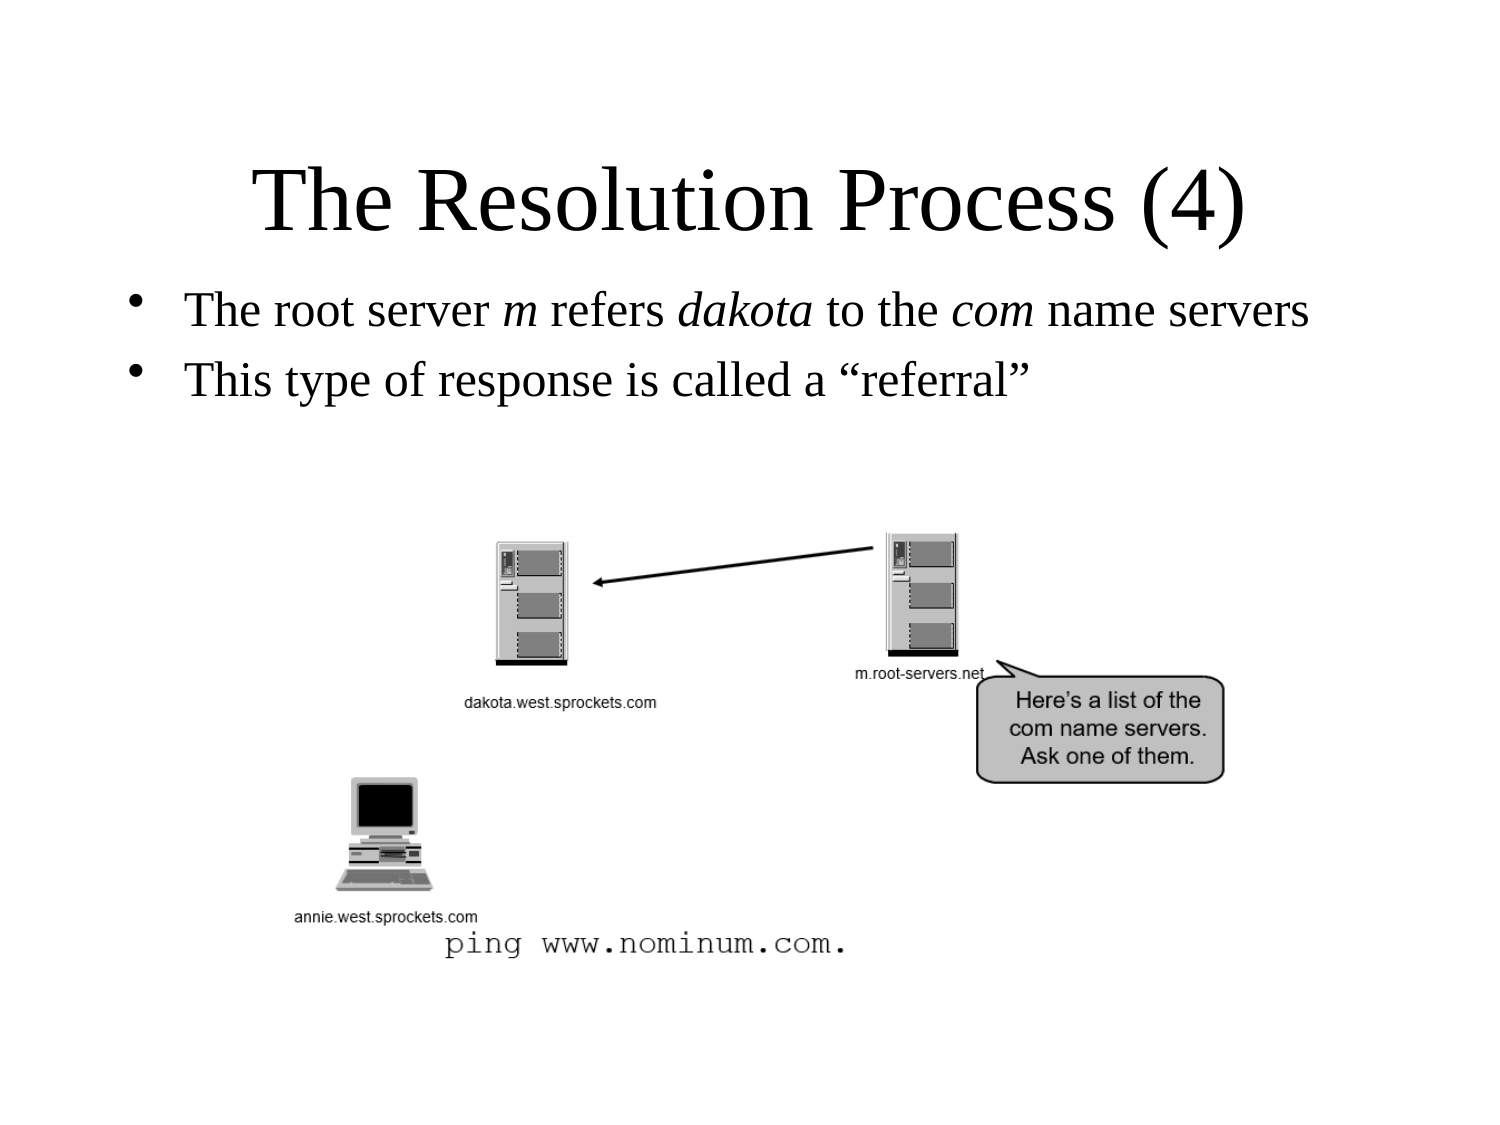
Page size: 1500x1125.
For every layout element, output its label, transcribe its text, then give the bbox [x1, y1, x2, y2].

picture [262, 507, 1238, 985]
text_box The root server m refers dakota to the com name servers This type of response is called a “referral” [112, 269, 1388, 945]
title The Resolution Process (4) [112, 99, 1388, 269]
